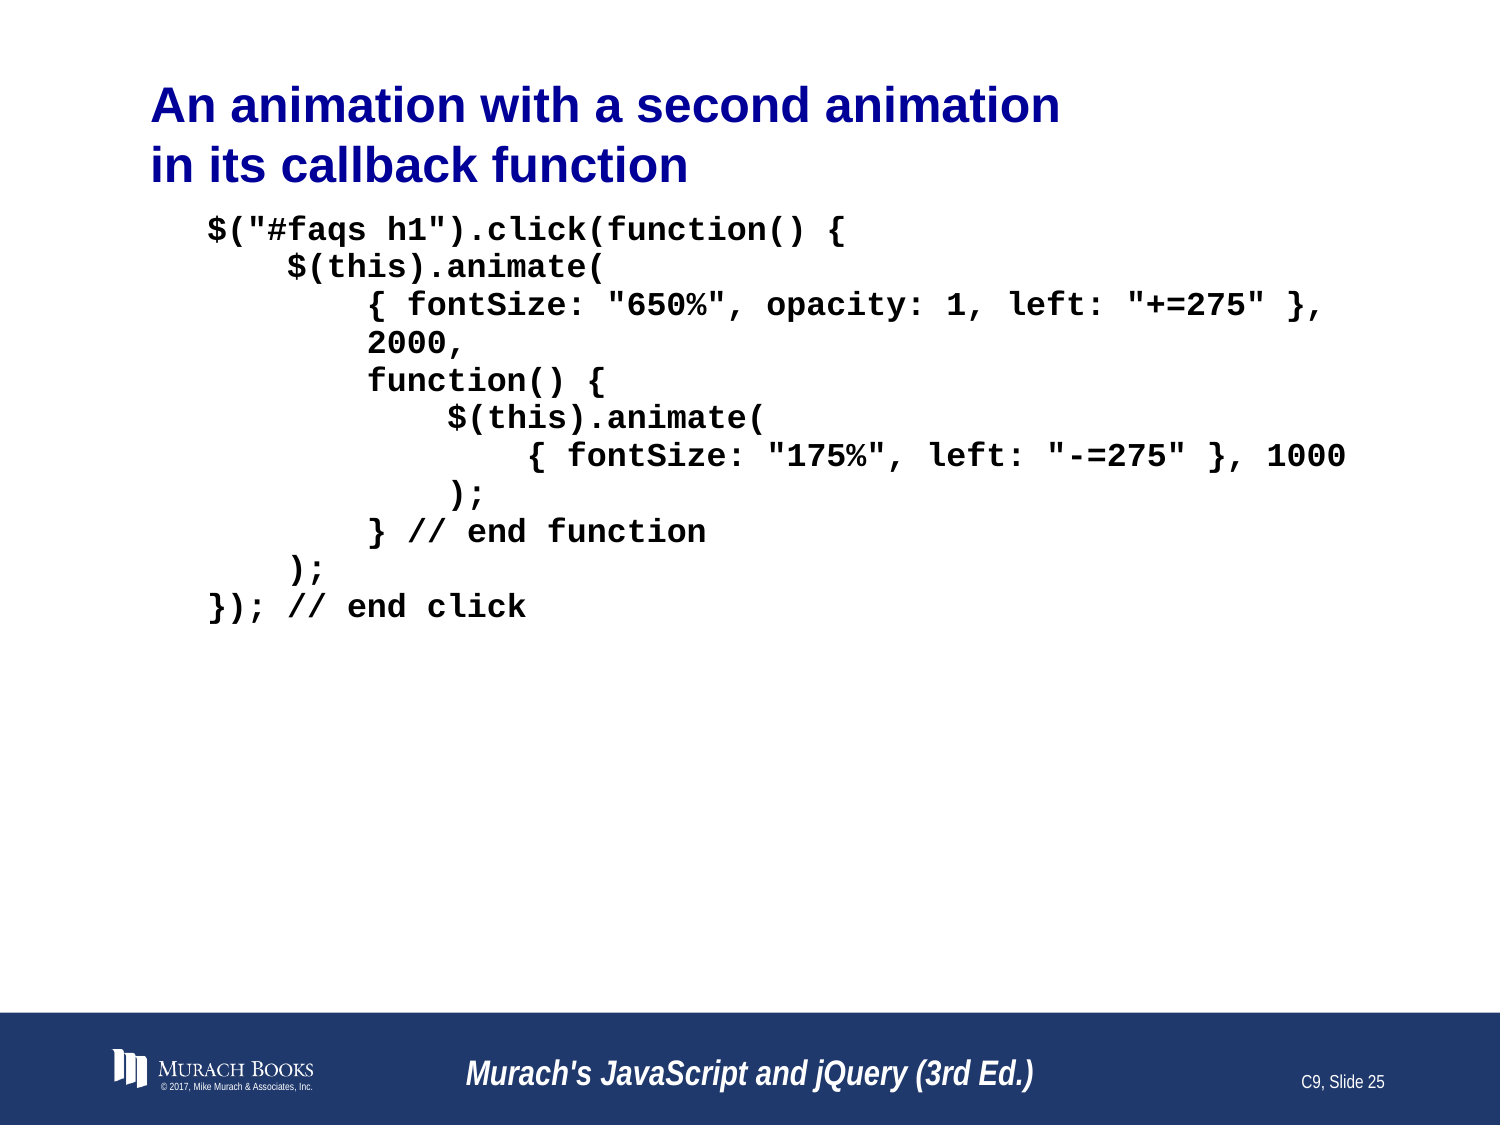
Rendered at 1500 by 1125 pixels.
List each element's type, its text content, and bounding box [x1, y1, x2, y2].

slide_number Murach's JavaScript and jQuery (3rd Ed.) [463, 1025, 1050, 1100]
title An animation with a second animation in its callback function [150, 72, 1350, 194]
slide_number C9, Slide 25 [1087, 1025, 1400, 1100]
footer © 2017, Mike Murach & Associates, Inc. [12, 1025, 463, 1100]
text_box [149, 212, 1350, 667]
